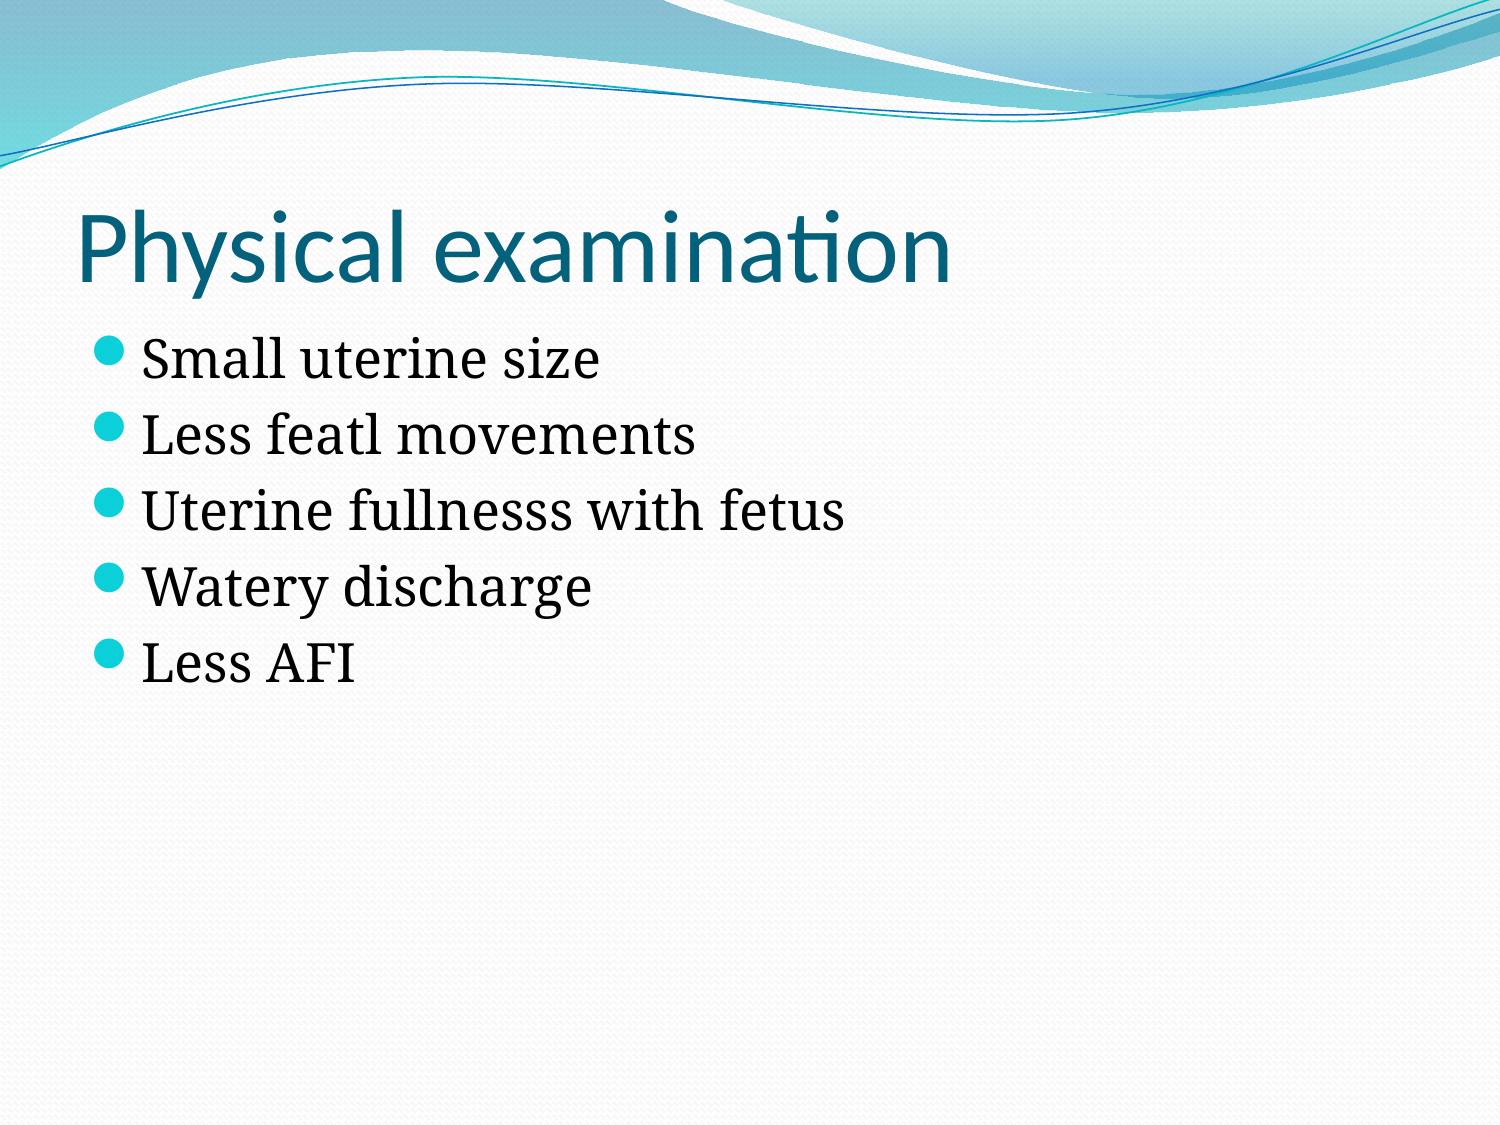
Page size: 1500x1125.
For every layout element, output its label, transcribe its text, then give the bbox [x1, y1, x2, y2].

list Small uterine size Less featl movements Uterine fullnesss with fetus Watery discharge Less AFI [75, 317, 1425, 1038]
title Physical examination [75, 115, 1425, 303]
